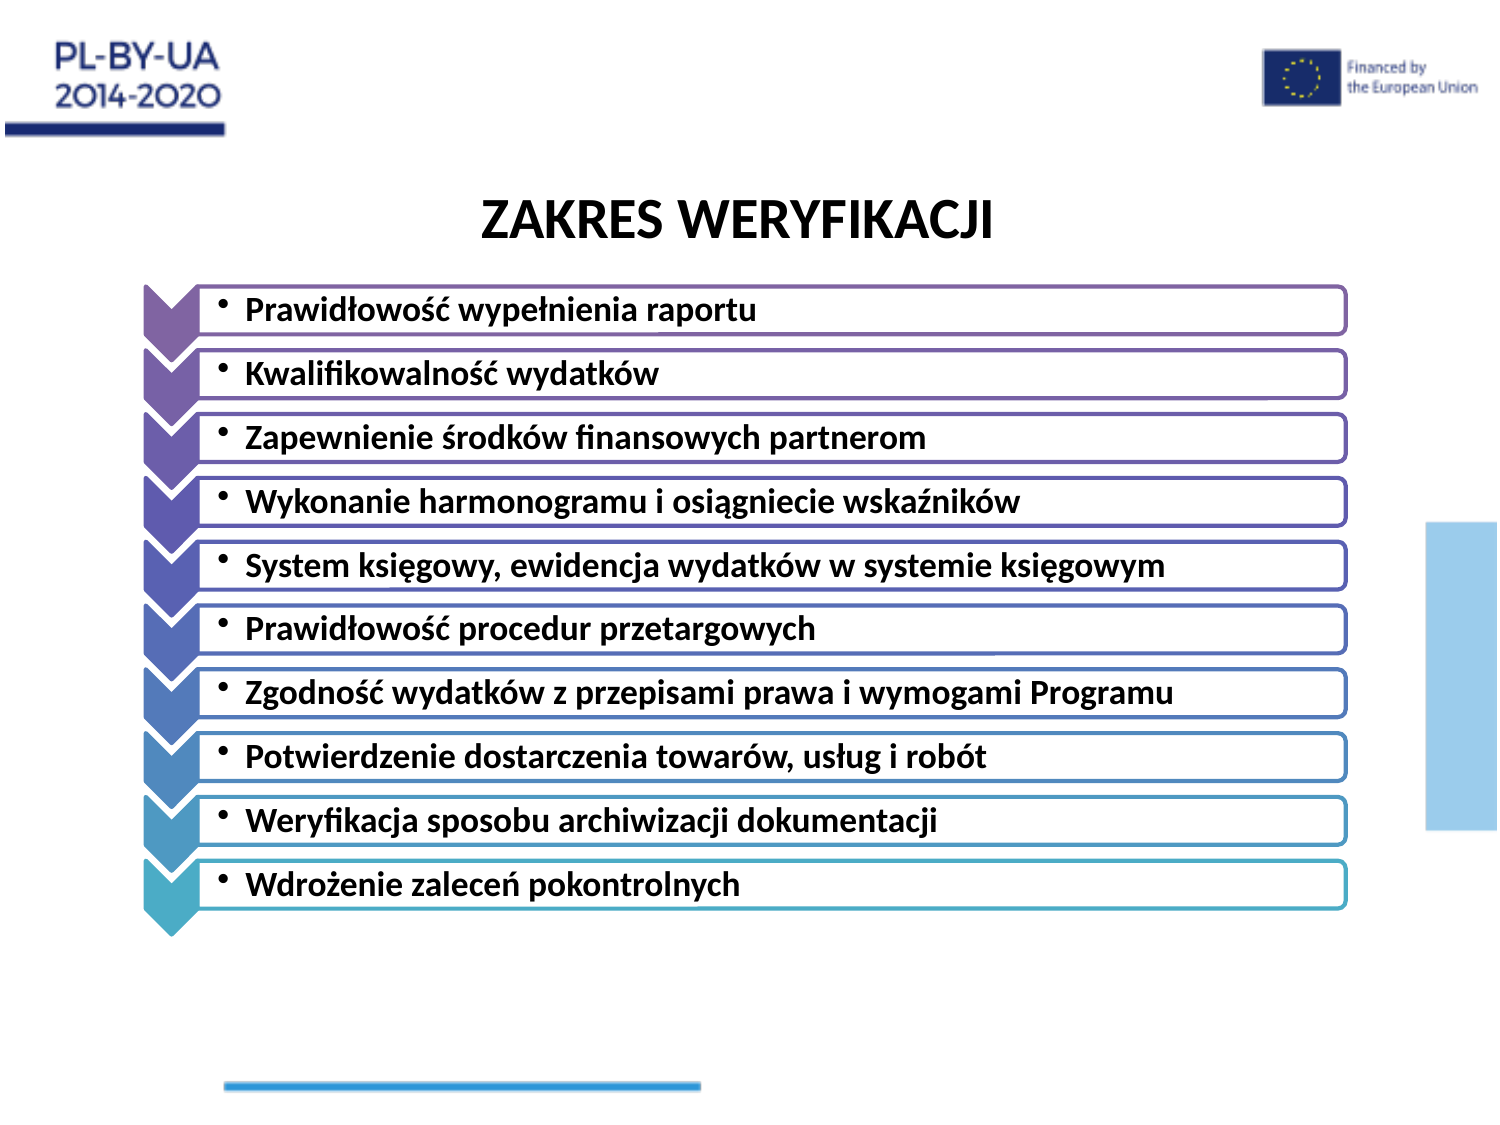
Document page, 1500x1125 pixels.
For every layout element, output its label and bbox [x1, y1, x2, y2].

text_box [145, 286, 1346, 935]
picture [5, 0, 1497, 1125]
